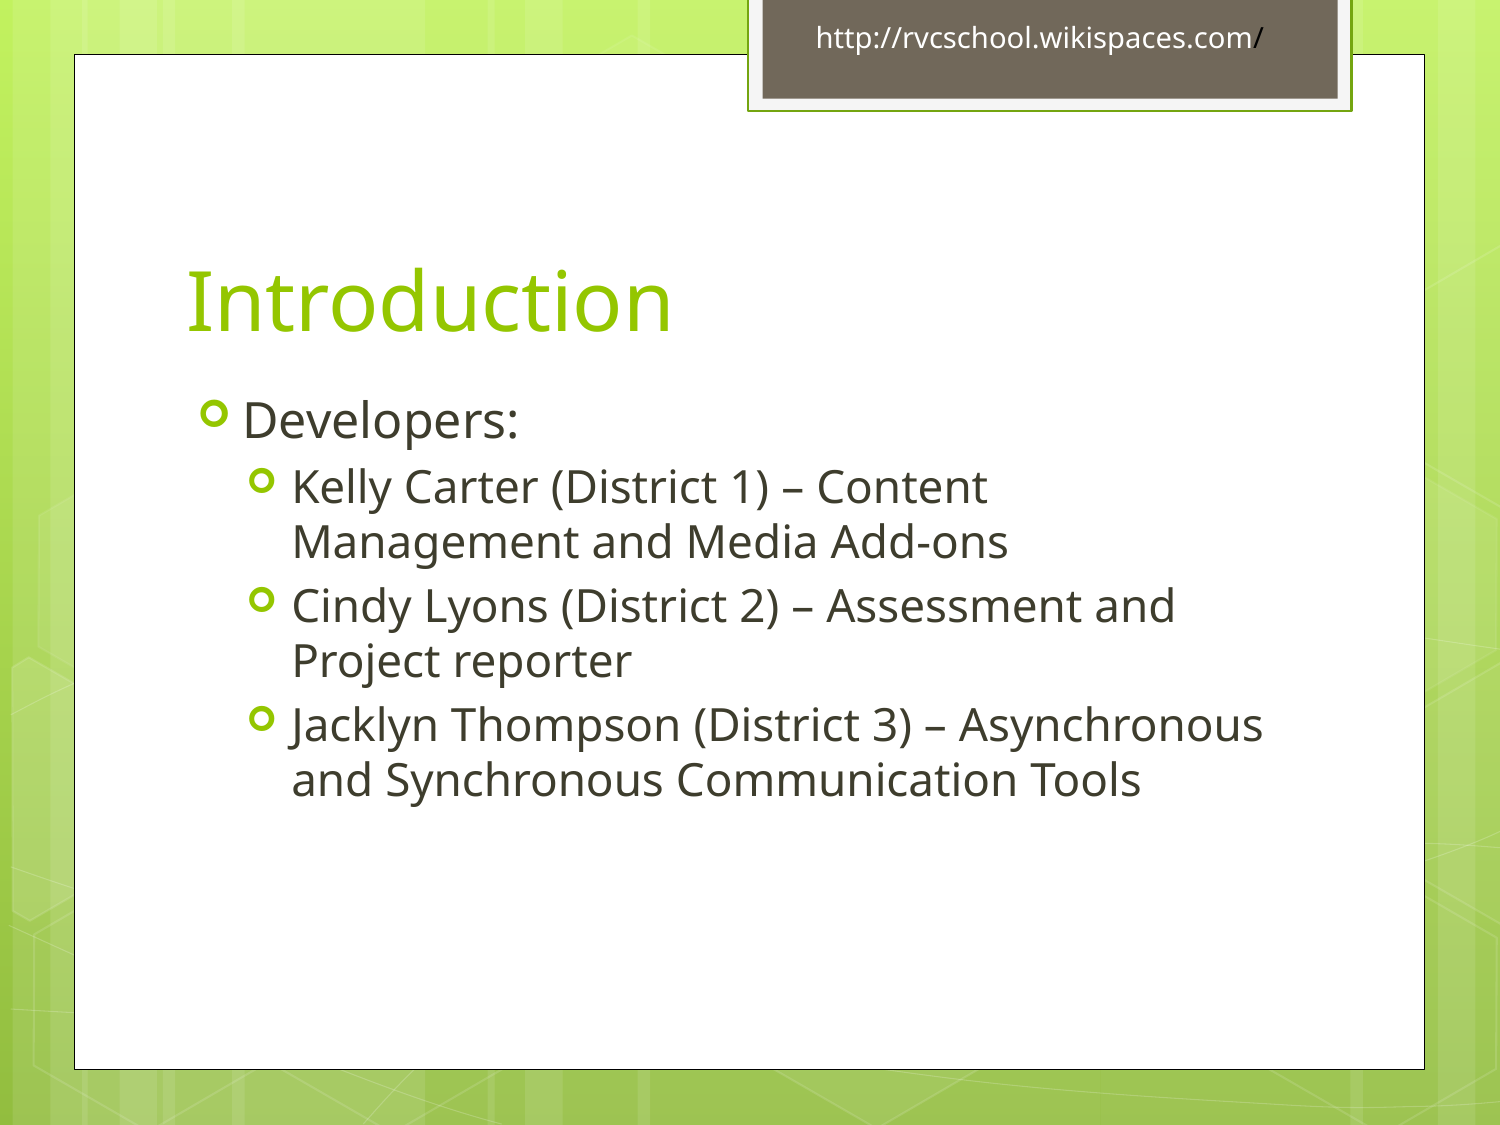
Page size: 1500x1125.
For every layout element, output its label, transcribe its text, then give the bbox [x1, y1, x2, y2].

title Introduction [171, 168, 1324, 357]
list Developers: Kelly Carter (District 1) – Content Management and Media Add-ons Cindy Lyons (District 2) – Assessment and Project reporter Jacklyn Thompson (District 3) – Asynchronous and Synchronous Communication Tools [171, 381, 1283, 957]
text_box http://rvcschool.wikispaces.com/ [800, 12, 1280, 63]
